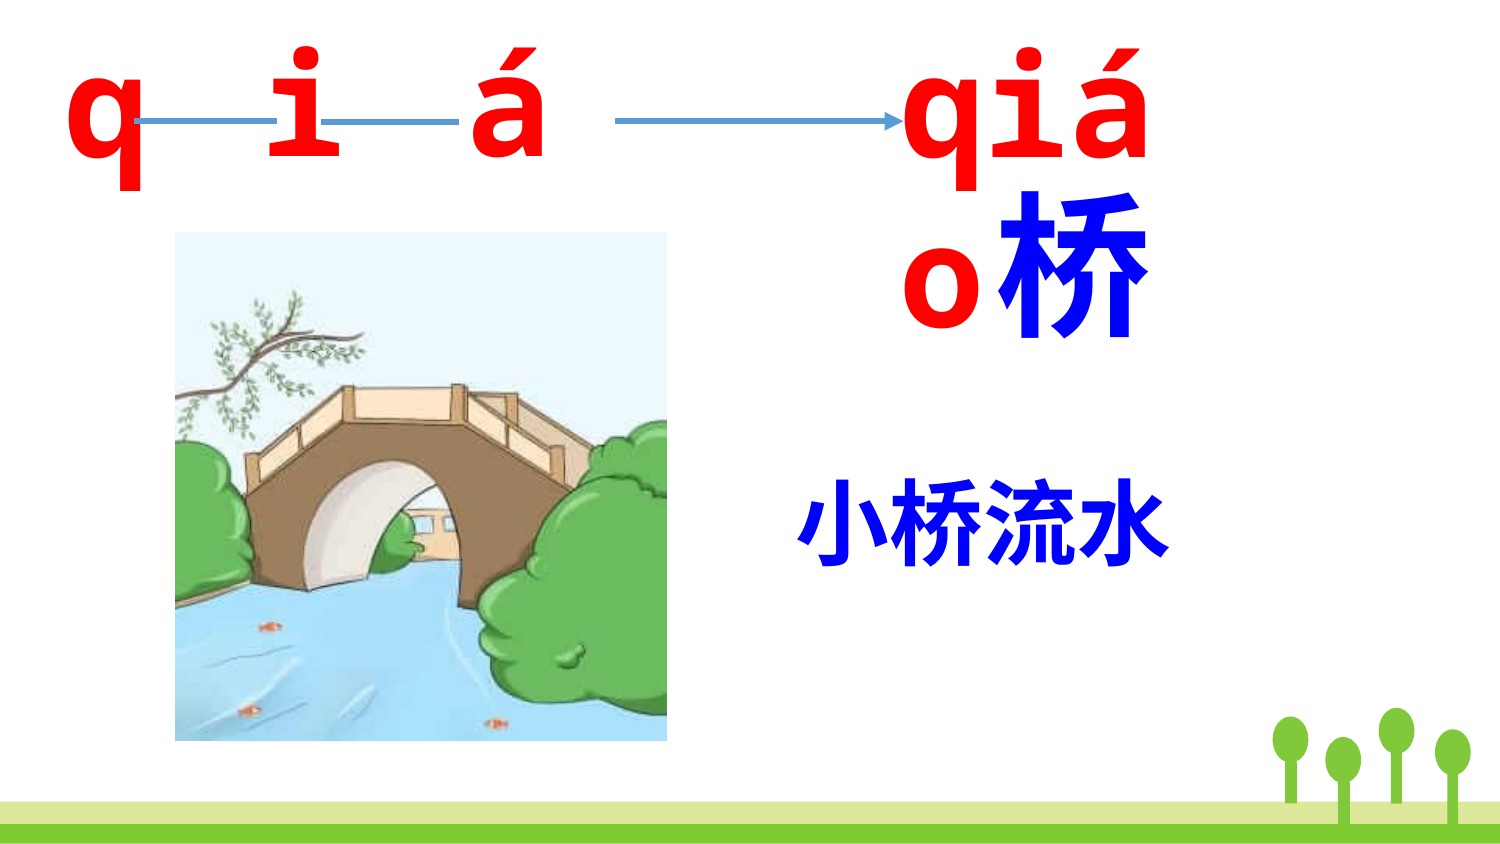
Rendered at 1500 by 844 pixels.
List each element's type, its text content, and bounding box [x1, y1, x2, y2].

text_box 小桥流水 [784, 458, 1192, 583]
text_box qiáo [888, 9, 1214, 362]
text_box i [249, 9, 378, 191]
text_box q [52, 9, 142, 192]
picture [175, 232, 667, 741]
text_box áo [455, 9, 640, 232]
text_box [0, 707, 1500, 844]
